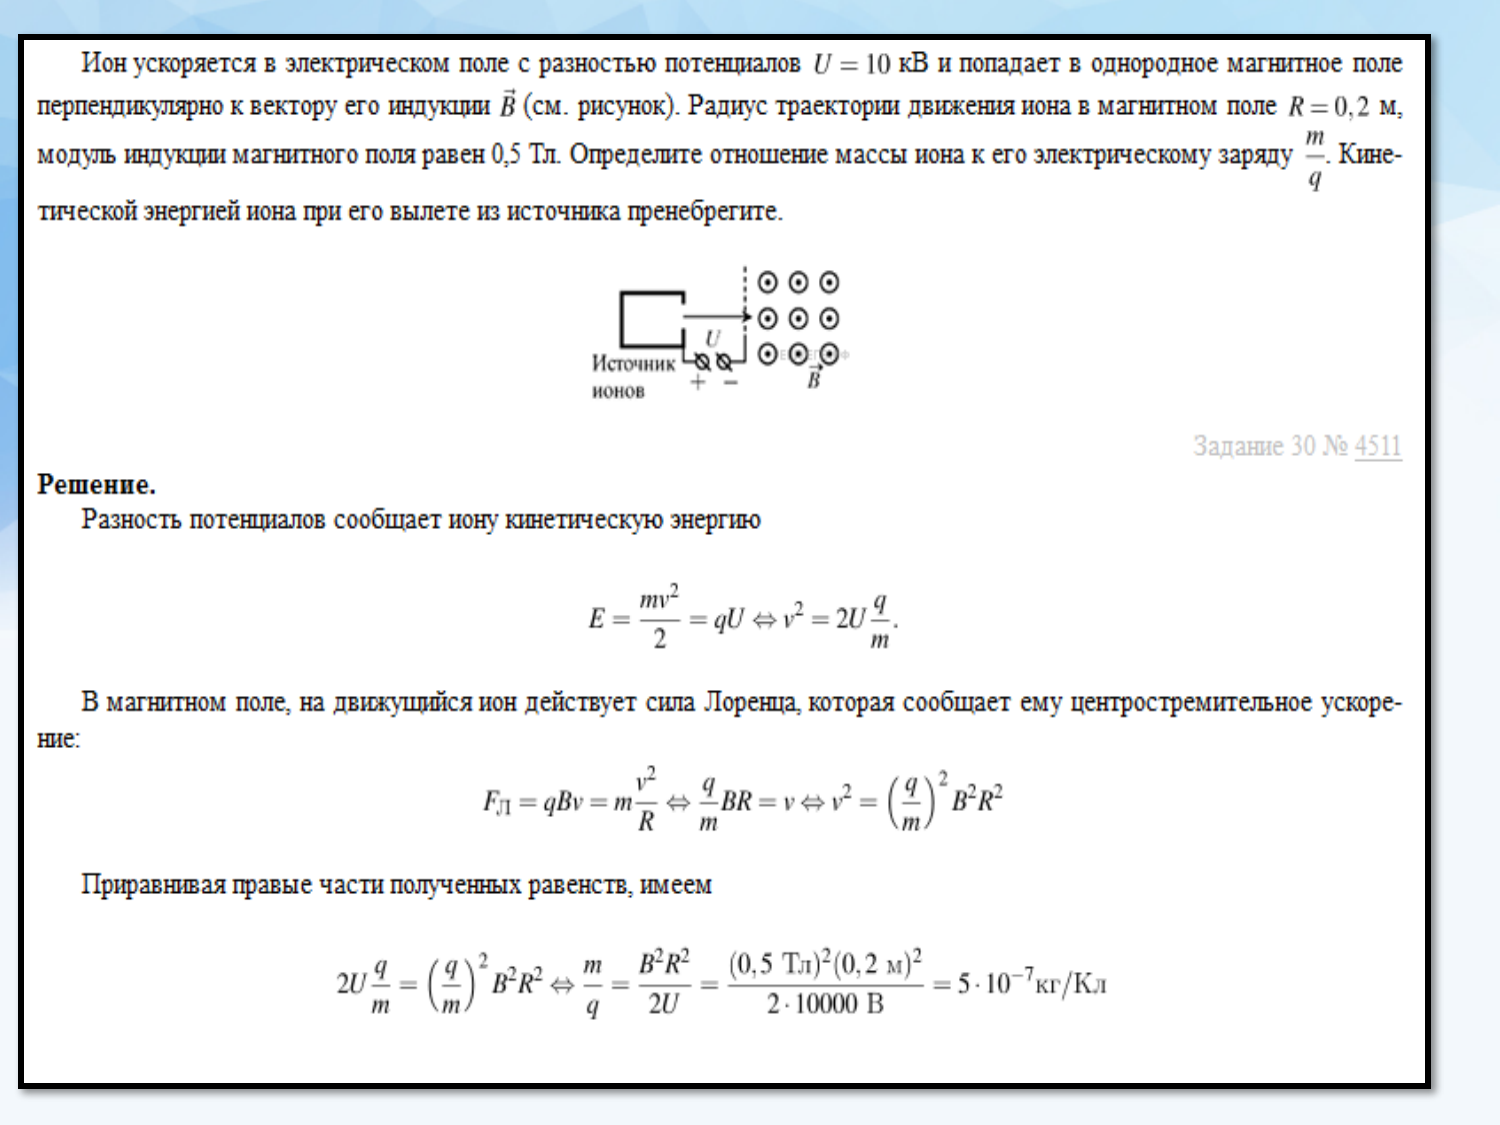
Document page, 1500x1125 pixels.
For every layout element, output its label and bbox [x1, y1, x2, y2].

picture [0, 0, 1500, 1125]
list [23, 39, 1425, 1083]
